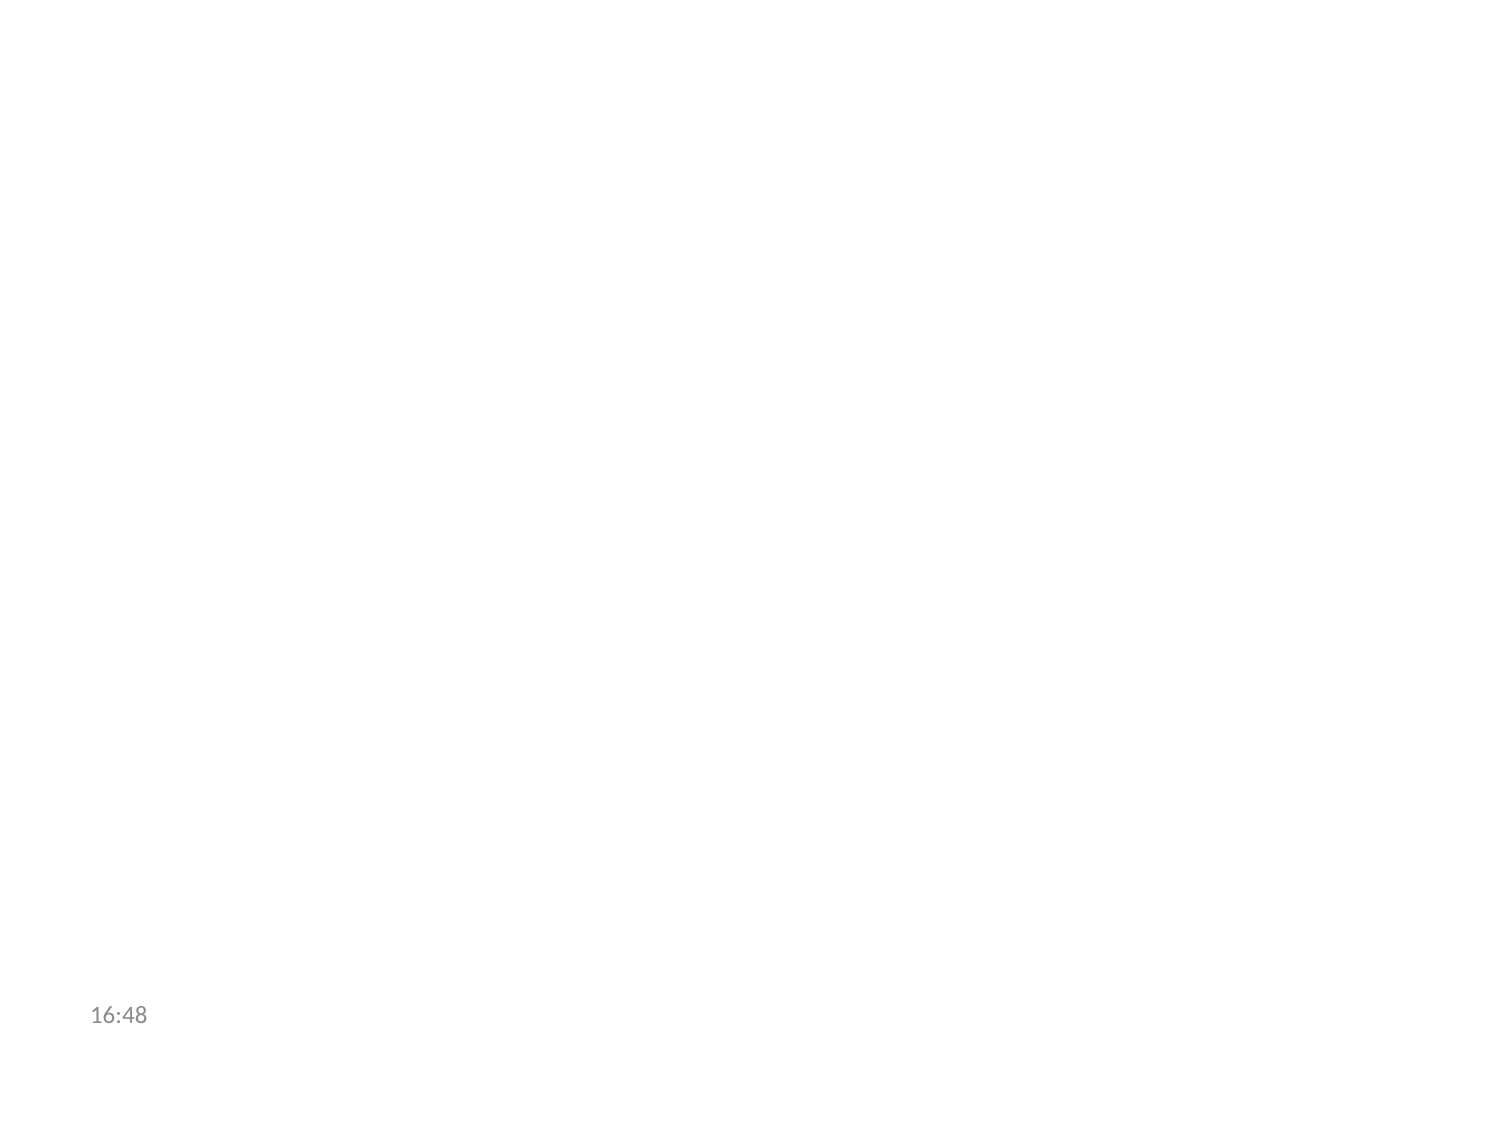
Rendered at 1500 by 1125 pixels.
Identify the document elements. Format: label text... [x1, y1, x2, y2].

text_box 15:35 [75, 983, 425, 1044]
